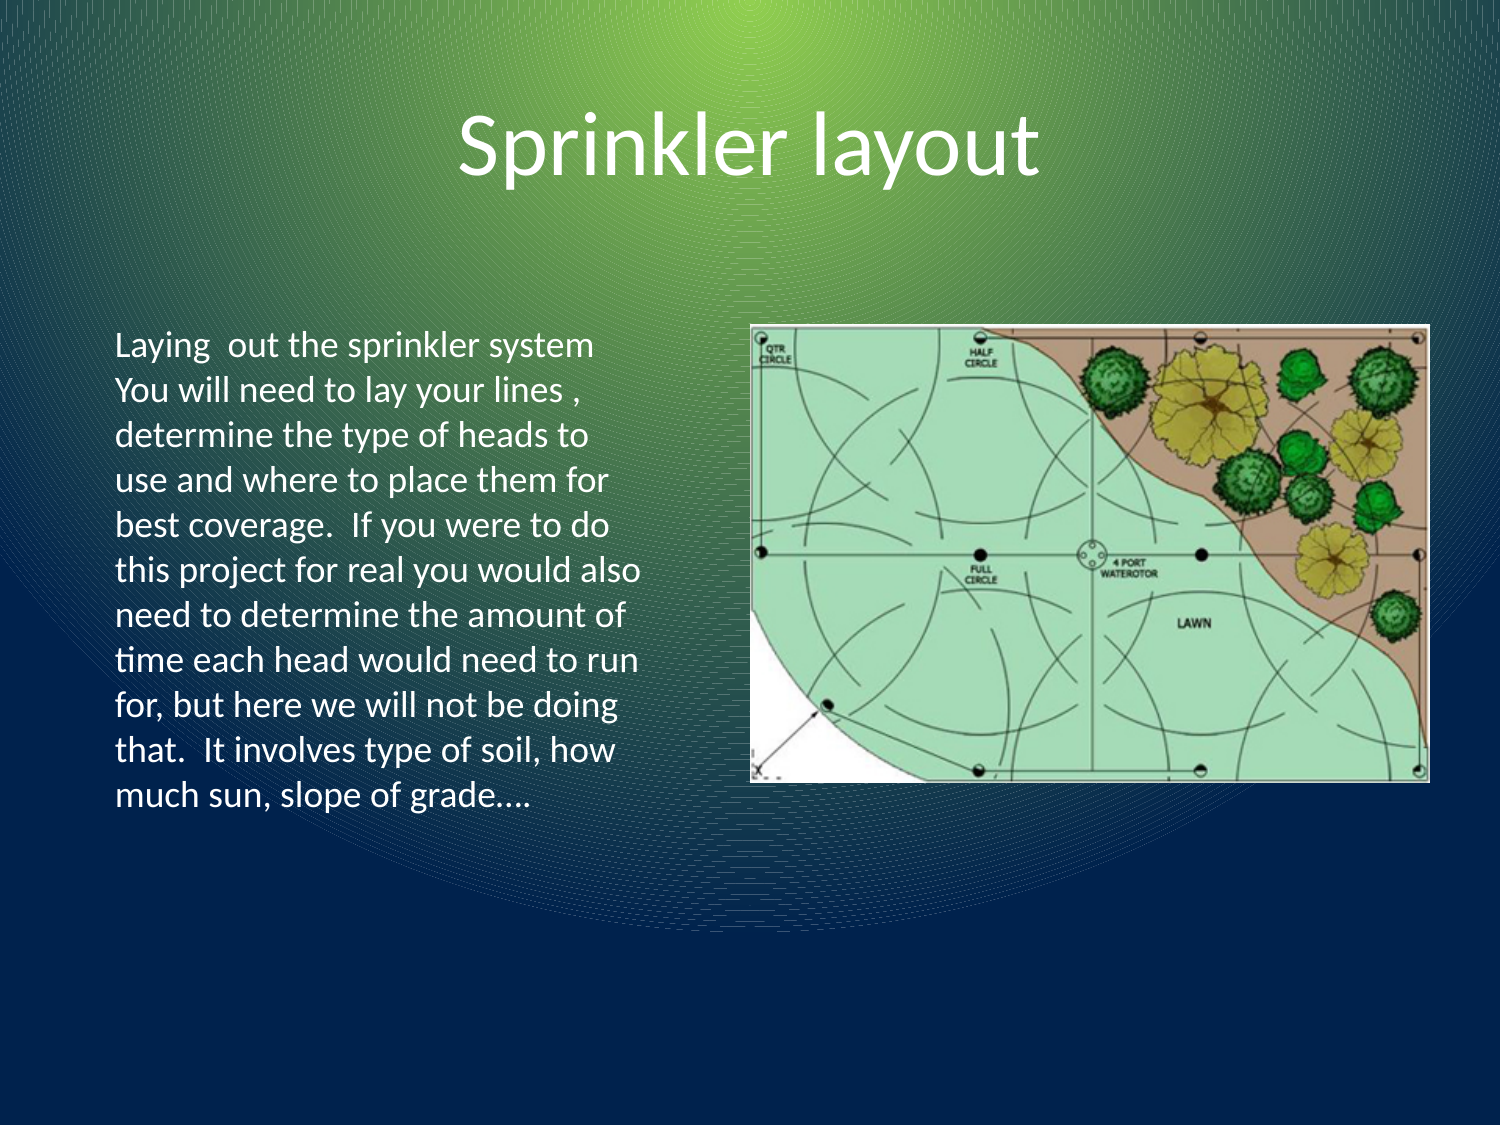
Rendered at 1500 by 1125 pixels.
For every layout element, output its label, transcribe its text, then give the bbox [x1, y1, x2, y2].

title Sprinkler layout [75, 45, 1425, 233]
text_box Laying out the sprinkler system You will need to lay your lines , determine the type of heads to use and where to place them for best coverage. If you were to do this project for real you would also need to determine the amount of time each head would need to run for, but here we will not be doing that. It involves type of soil, how much sun, slope of grade…. [99, 312, 663, 823]
picture [749, 324, 1430, 783]
